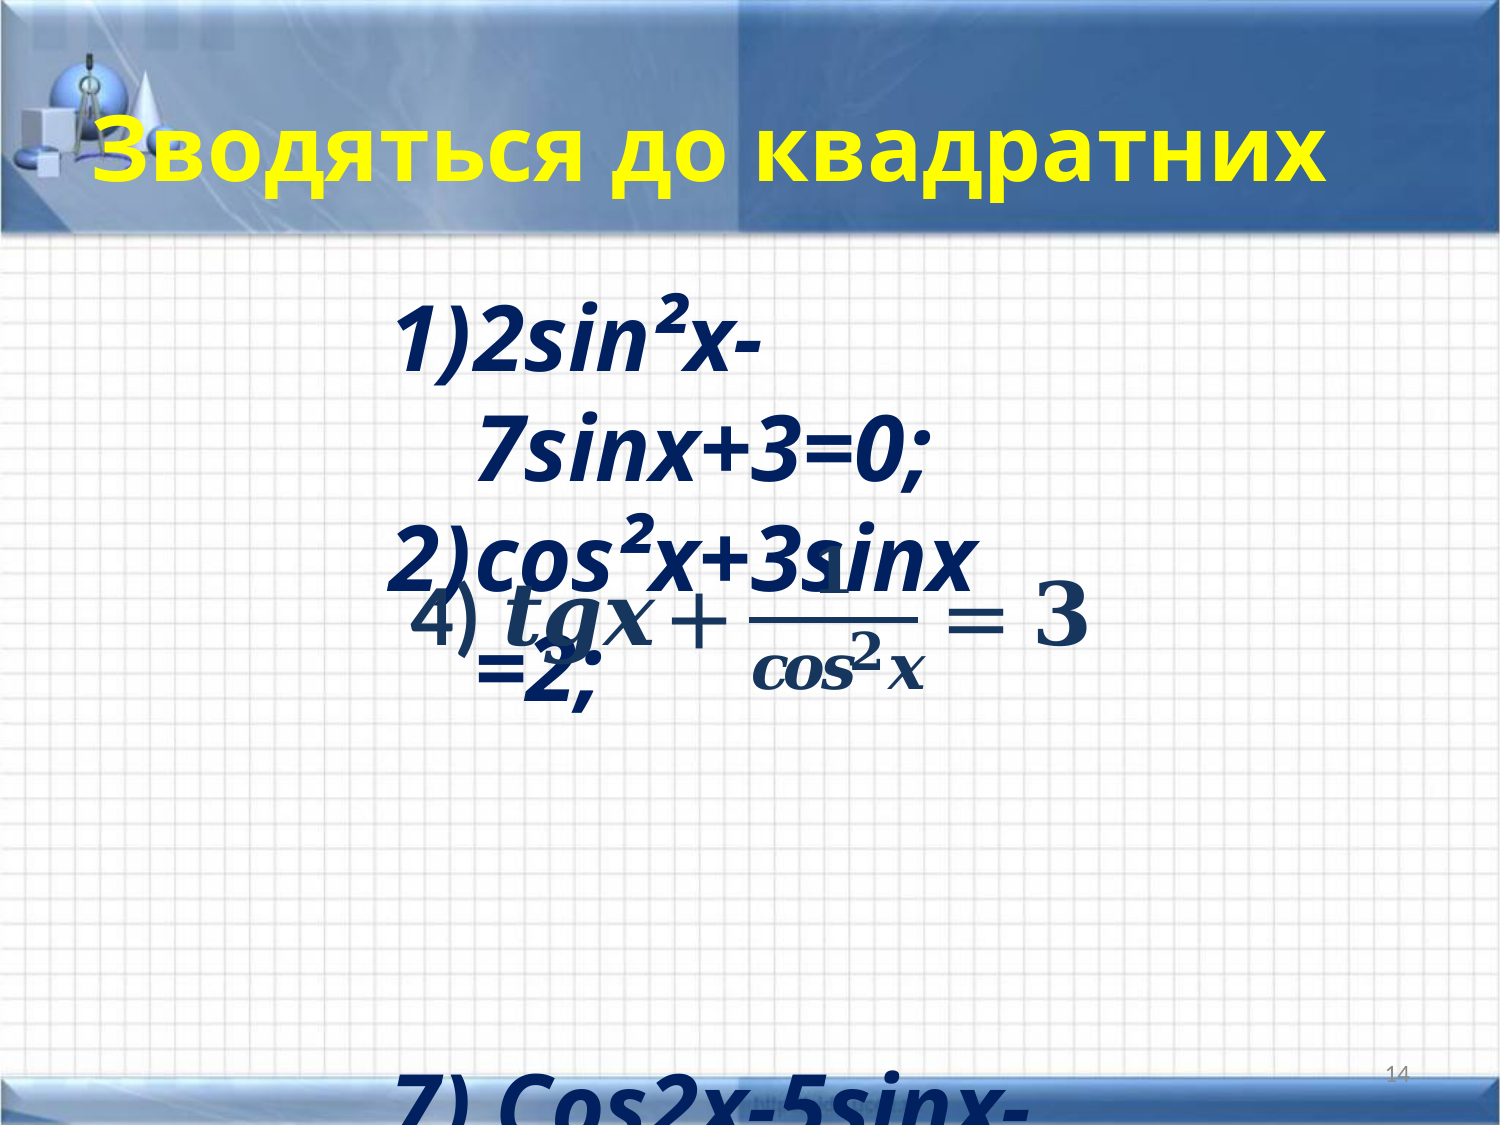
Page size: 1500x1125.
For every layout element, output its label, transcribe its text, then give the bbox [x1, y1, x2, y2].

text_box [409, 538, 1189, 751]
text_box Зводяться до квадратних [75, 81, 1344, 207]
picture [0, 0, 1500, 1125]
text_box 2sin²x-7sinx+3=0; cos²x+3sinx =2; 7) Cos2x-5sinx-3=0; [374, 272, 1125, 1125]
slide_number 14 [1125, 1042, 1425, 1103]
